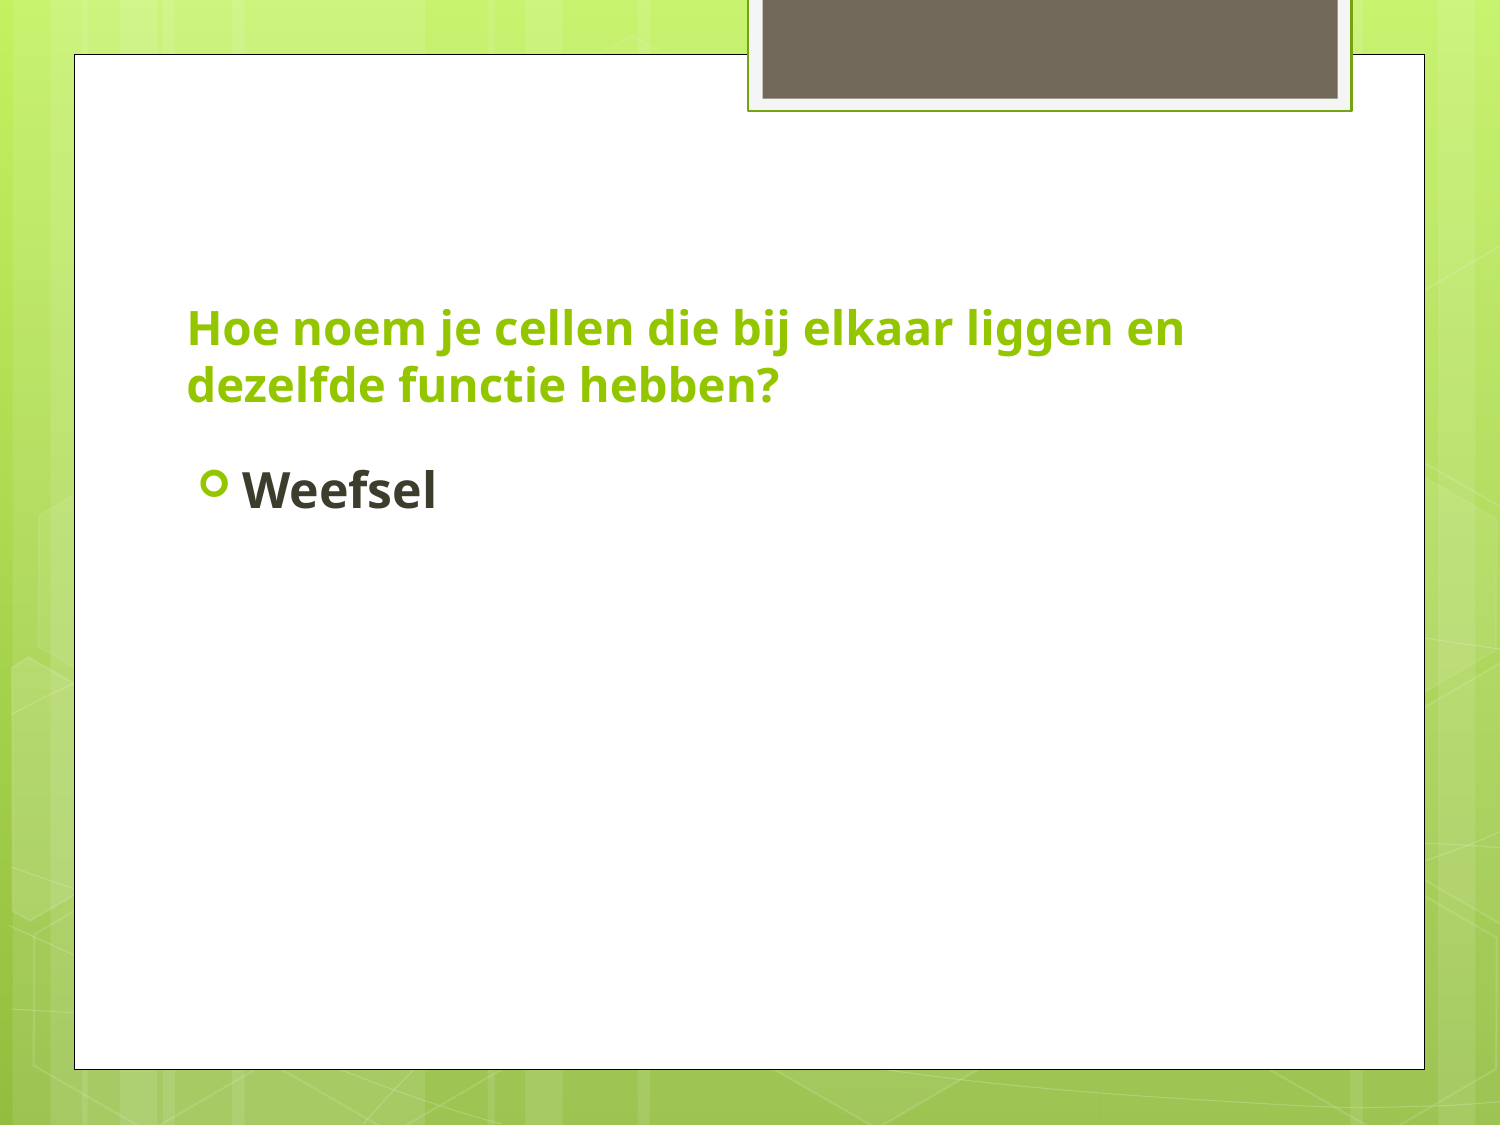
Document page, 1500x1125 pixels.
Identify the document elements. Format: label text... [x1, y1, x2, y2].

title Hoe noem je cellen die bij elkaar liggen en dezelfde functie hebben? [171, 231, 1324, 420]
list Weefsel [171, 381, 1283, 957]
